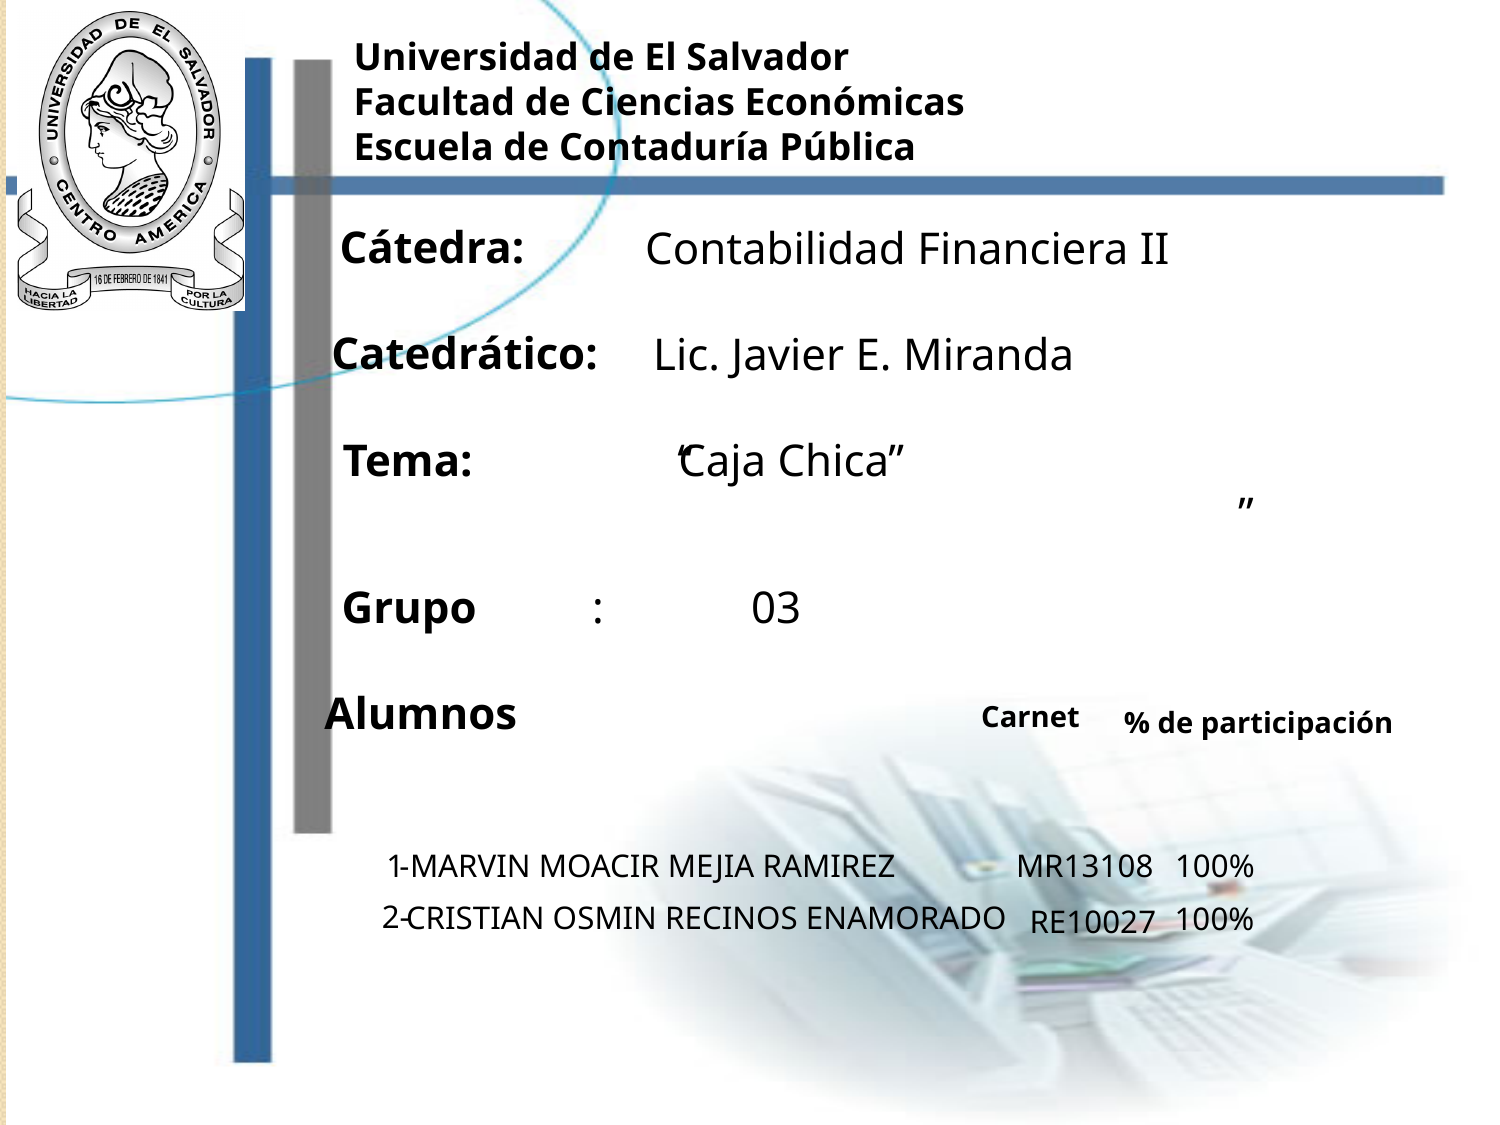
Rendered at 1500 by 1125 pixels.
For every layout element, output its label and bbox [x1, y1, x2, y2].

picture [0, 0, 1500, 1125]
text_box [343, 219, 1398, 1111]
